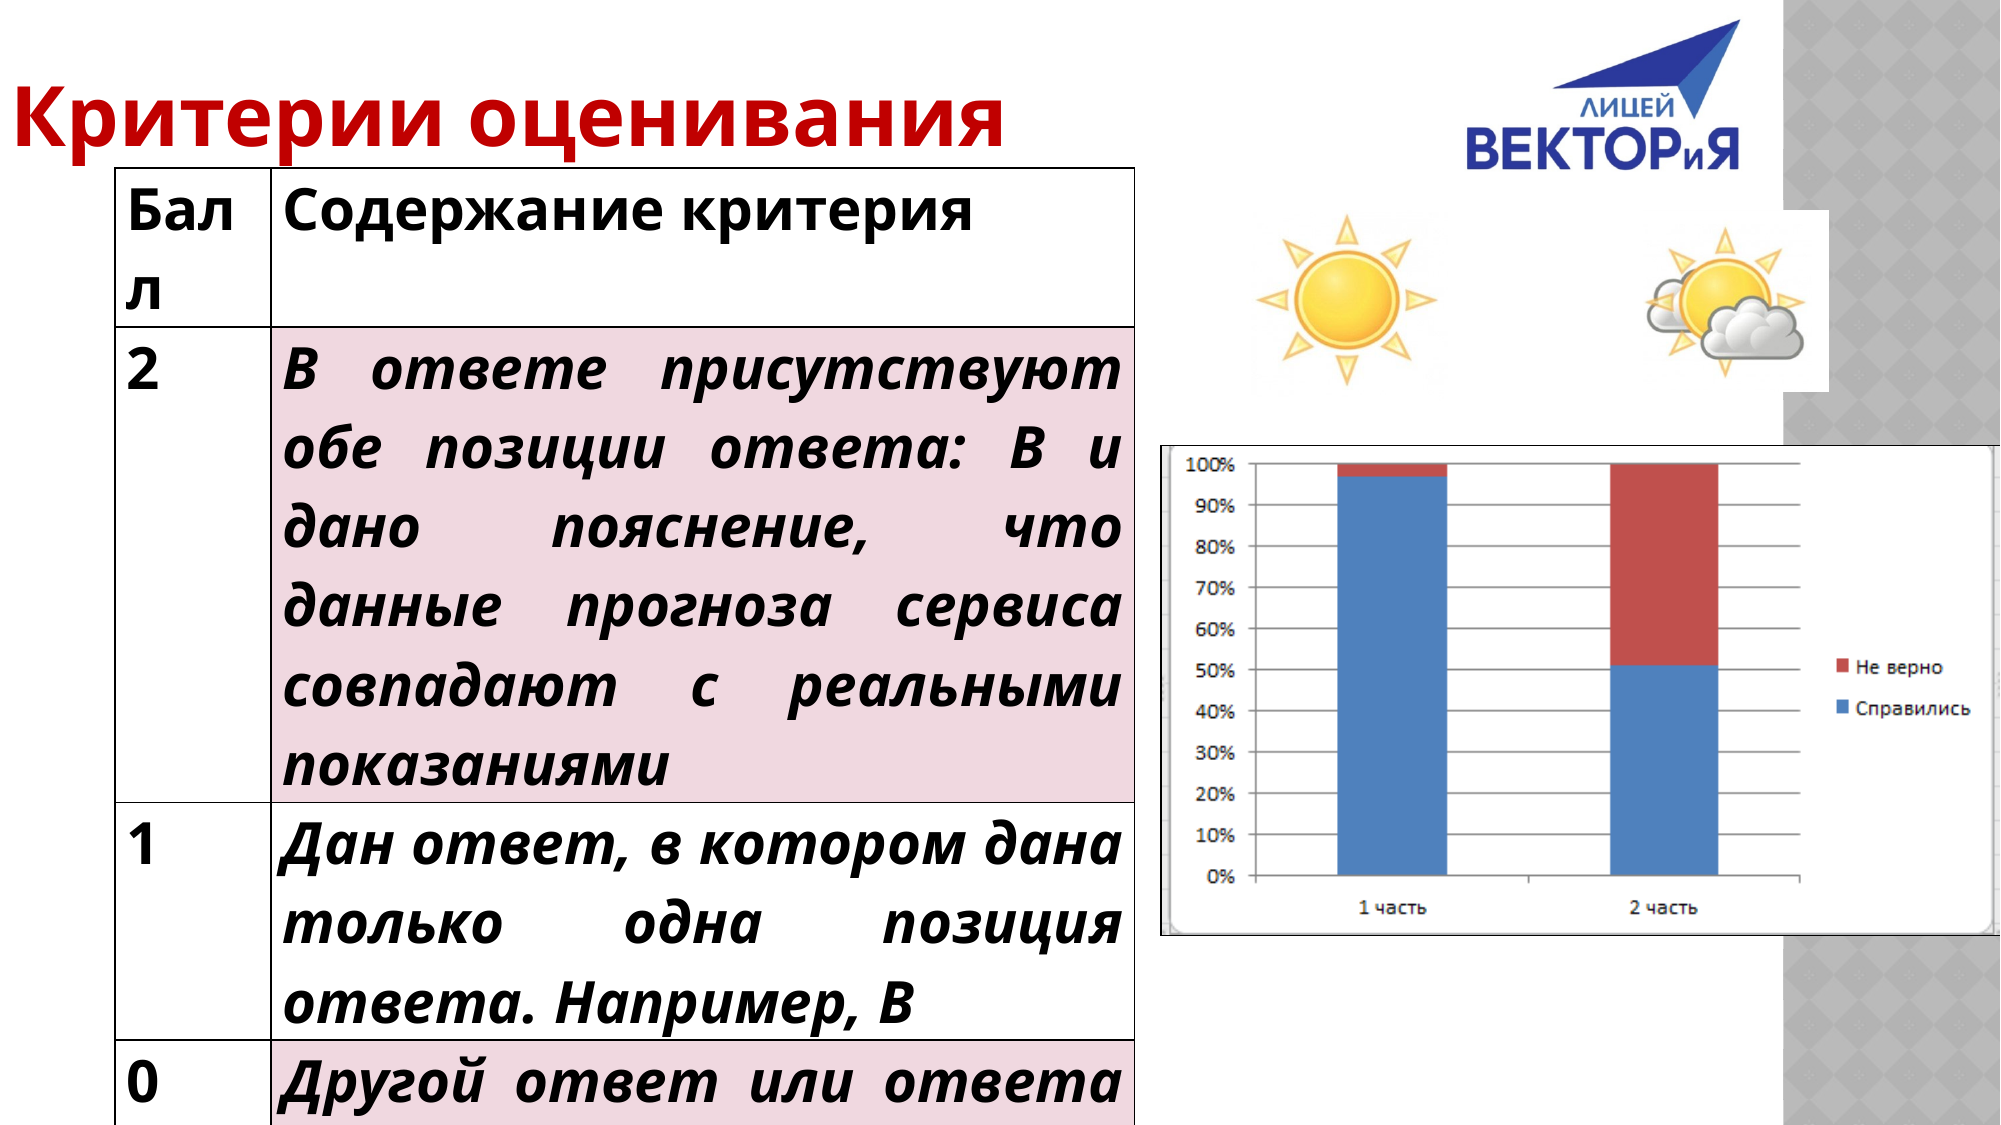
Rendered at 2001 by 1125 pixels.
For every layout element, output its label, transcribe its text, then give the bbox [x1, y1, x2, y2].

table_cell 2 [116, 328, 270, 802]
picture [1642, 210, 1830, 393]
table_cell 1 [116, 803, 270, 1039]
table_header Балл [116, 170, 270, 326]
picture [1457, 8, 1748, 182]
table_header Содержание критерия [272, 169, 1134, 326]
table_cell 0 [116, 1041, 270, 1125]
picture [1233, 210, 1449, 407]
table_cell Другой ответ или ответа нет. [272, 1041, 1134, 1125]
text_box Критерии оценивания [0, 55, 1023, 170]
table_cell Дан ответ, в котором дана только одна позиция ответа. Например, В [272, 803, 1134, 1039]
picture [1161, 445, 2000, 936]
table_cell В ответе присутствуют обе позиции ответа: В и дано пояснение, что данные прогноза сервиса совпадают с реальными показаниями [272, 328, 1134, 802]
